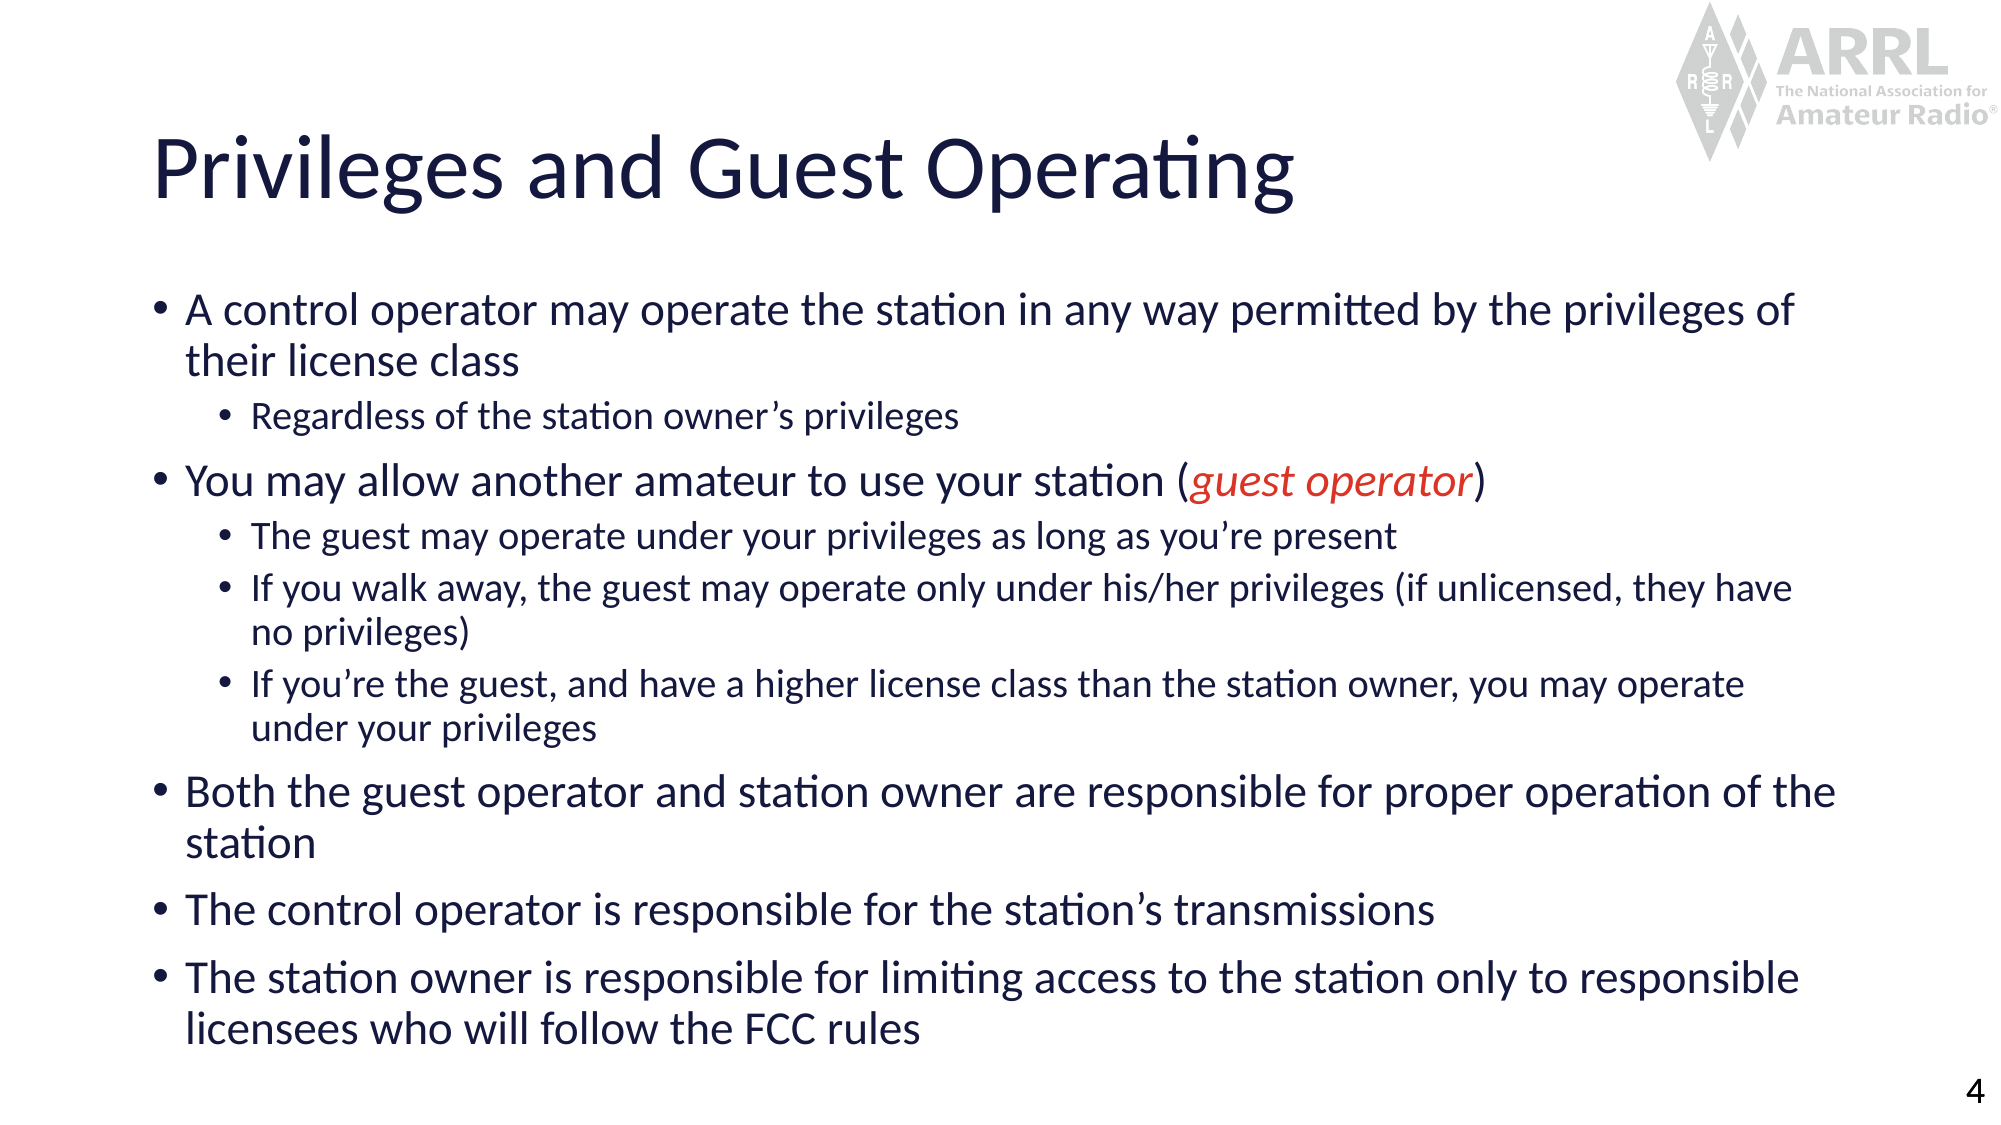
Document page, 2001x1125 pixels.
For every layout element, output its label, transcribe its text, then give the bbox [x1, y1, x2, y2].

picture [1674, 0, 2000, 164]
list A control operator may operate the station in any way permitted by the privileges of their license class Regardless of the station owner’s privileges You may allow another amateur to use your station (guest operator) The guest may operate under your privileges as long as you’re present If you walk away, the guest may operate only under his/her privileges (if unlicensed, they have no privileges) If you’re the guest, and have a higher license class than the station owner, you may operate under your privileges Both the guest operator and station owner are responsible for proper operation of the station The control operator is responsible for the station’s transmissions The station owner is responsible for limiting access to the station only to responsible licensees who will follow the FCC rules [137, 277, 1863, 1066]
title Privileges and Guest Operating [137, 59, 1863, 277]
